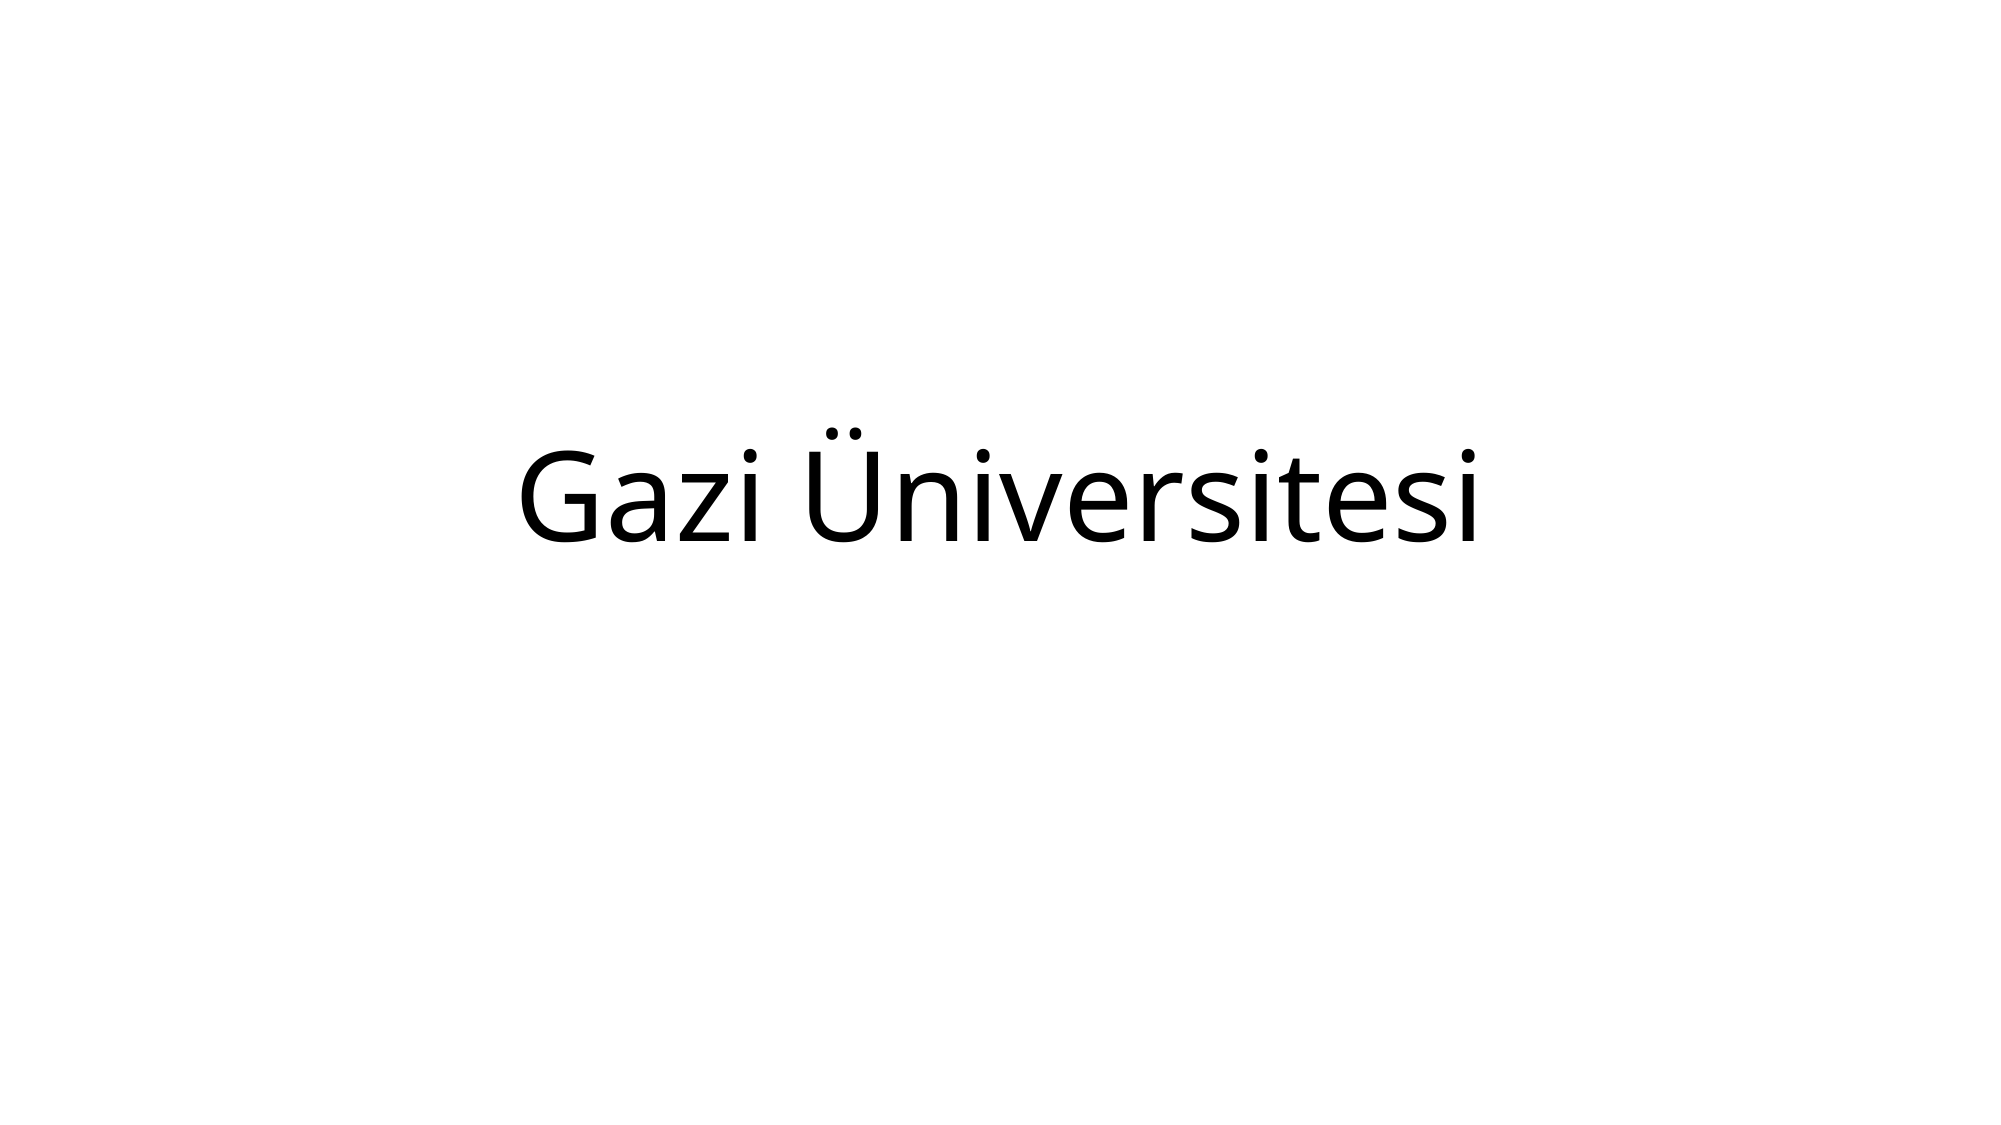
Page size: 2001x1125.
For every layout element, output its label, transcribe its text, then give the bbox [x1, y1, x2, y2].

title Gazi Üniversitesi [249, 184, 1750, 576]
